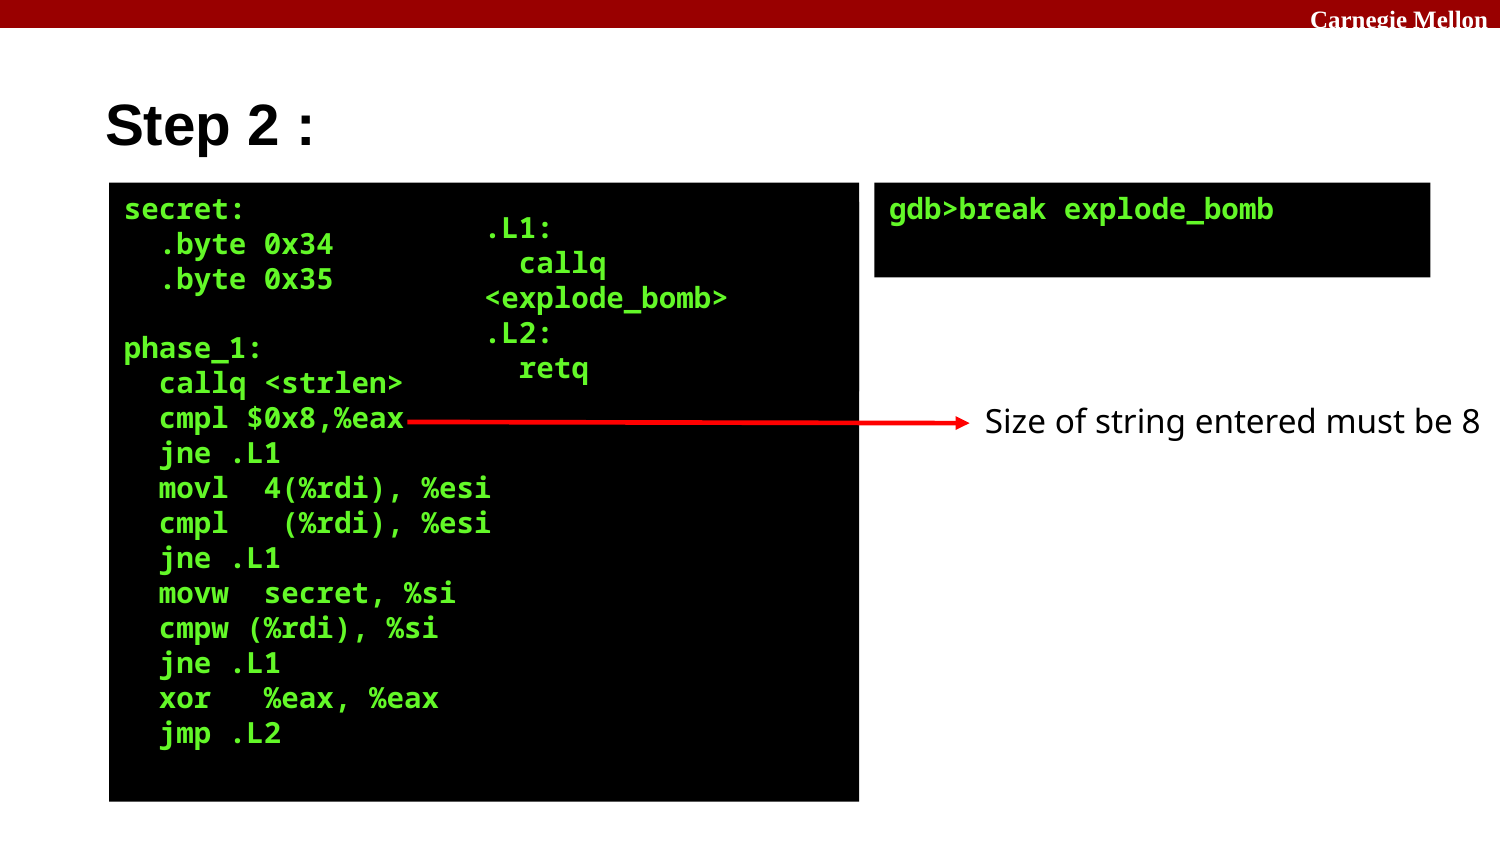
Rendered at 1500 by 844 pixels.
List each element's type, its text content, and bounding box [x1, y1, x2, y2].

text_box Size of string entered must be 8 [970, 392, 1497, 448]
text_box secret: .byte 0x34 .byte 0x35 phase_1: callq <strlen> cmpl $0x8,%eax jne .L1 movl 4(%rdi), %esi cmpl (%rdi), %esi jne .L1 movw secret, %si cmpw (%rdi), %si jne .L1 xor %eax, %eax jmp .L2 [109, 182, 860, 802]
text_box Step 2 : [90, 79, 332, 165]
text_box gdb>break explode_bomb [874, 182, 1431, 278]
text_box .L1: callq <explode_bomb> .L2: retq [468, 201, 860, 392]
